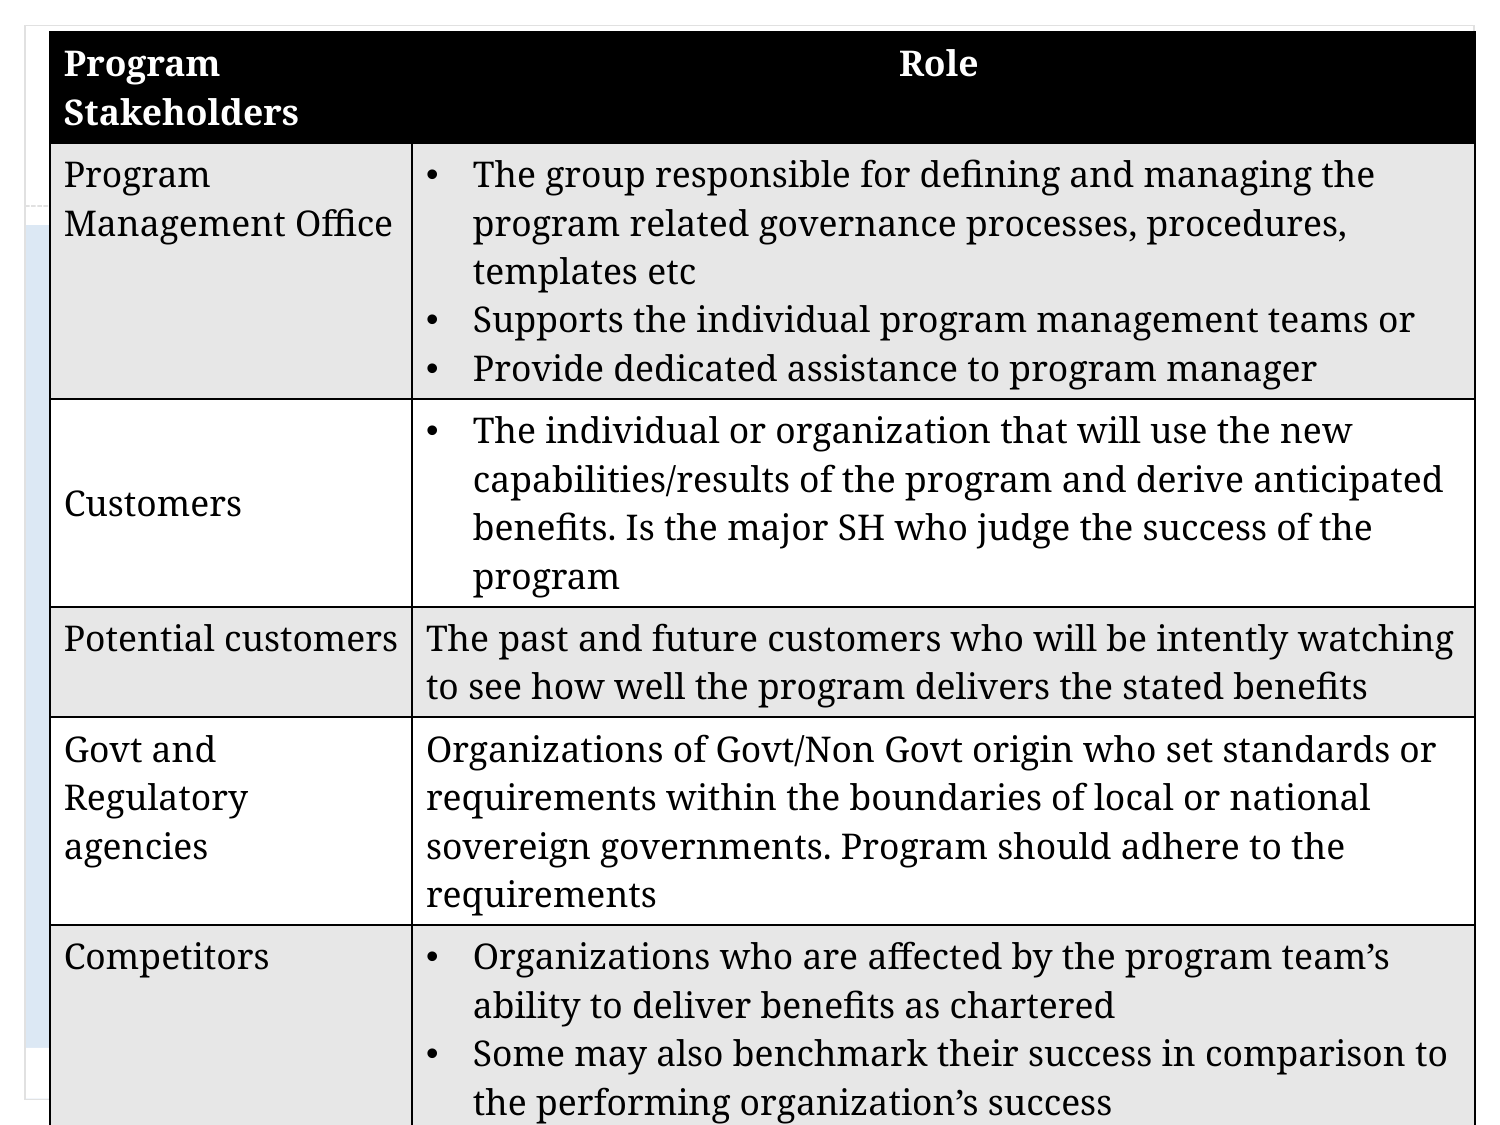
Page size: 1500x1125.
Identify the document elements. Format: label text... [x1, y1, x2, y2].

table_cell Customers [51, 400, 411, 606]
table_cell Program Management Office [51, 144, 411, 398]
table_header Role [413, 33, 1474, 142]
table_cell Organizations of Govt/Non Govt origin who set standards or requirements within the boundaries of local or national sovereign governments. Program should adhere to the requirements [413, 718, 1474, 924]
table_cell Govt and Regulatory agencies [51, 718, 411, 924]
table_cell The group responsible for defining and managing the program related governance processes, procedures, templates etc Supports the individual program management teams or Provide dedicated assistance to program manager [413, 144, 1474, 398]
table_header Program Stakeholders [51, 33, 411, 142]
table_cell Organizations who are affected by the program team’s ability to deliver benefits as chartered Some may also benchmark their success in comparison to the performing organization’s success Some may rely on one or more benefits of the program [413, 926, 1474, 1125]
table_cell The individual or organization that will use the new capabilities/results of the program and derive anticipated benefits. Is the major SH who judge the success of the program [413, 400, 1474, 606]
table_cell Potential customers [51, 608, 411, 716]
text_box Program Stakeholders [50, 25, 1500, 113]
table_cell Competitors [51, 926, 411, 1125]
table_cell The past and future customers who will be intently watching to see how well the program delivers the stated benefits [413, 608, 1474, 716]
